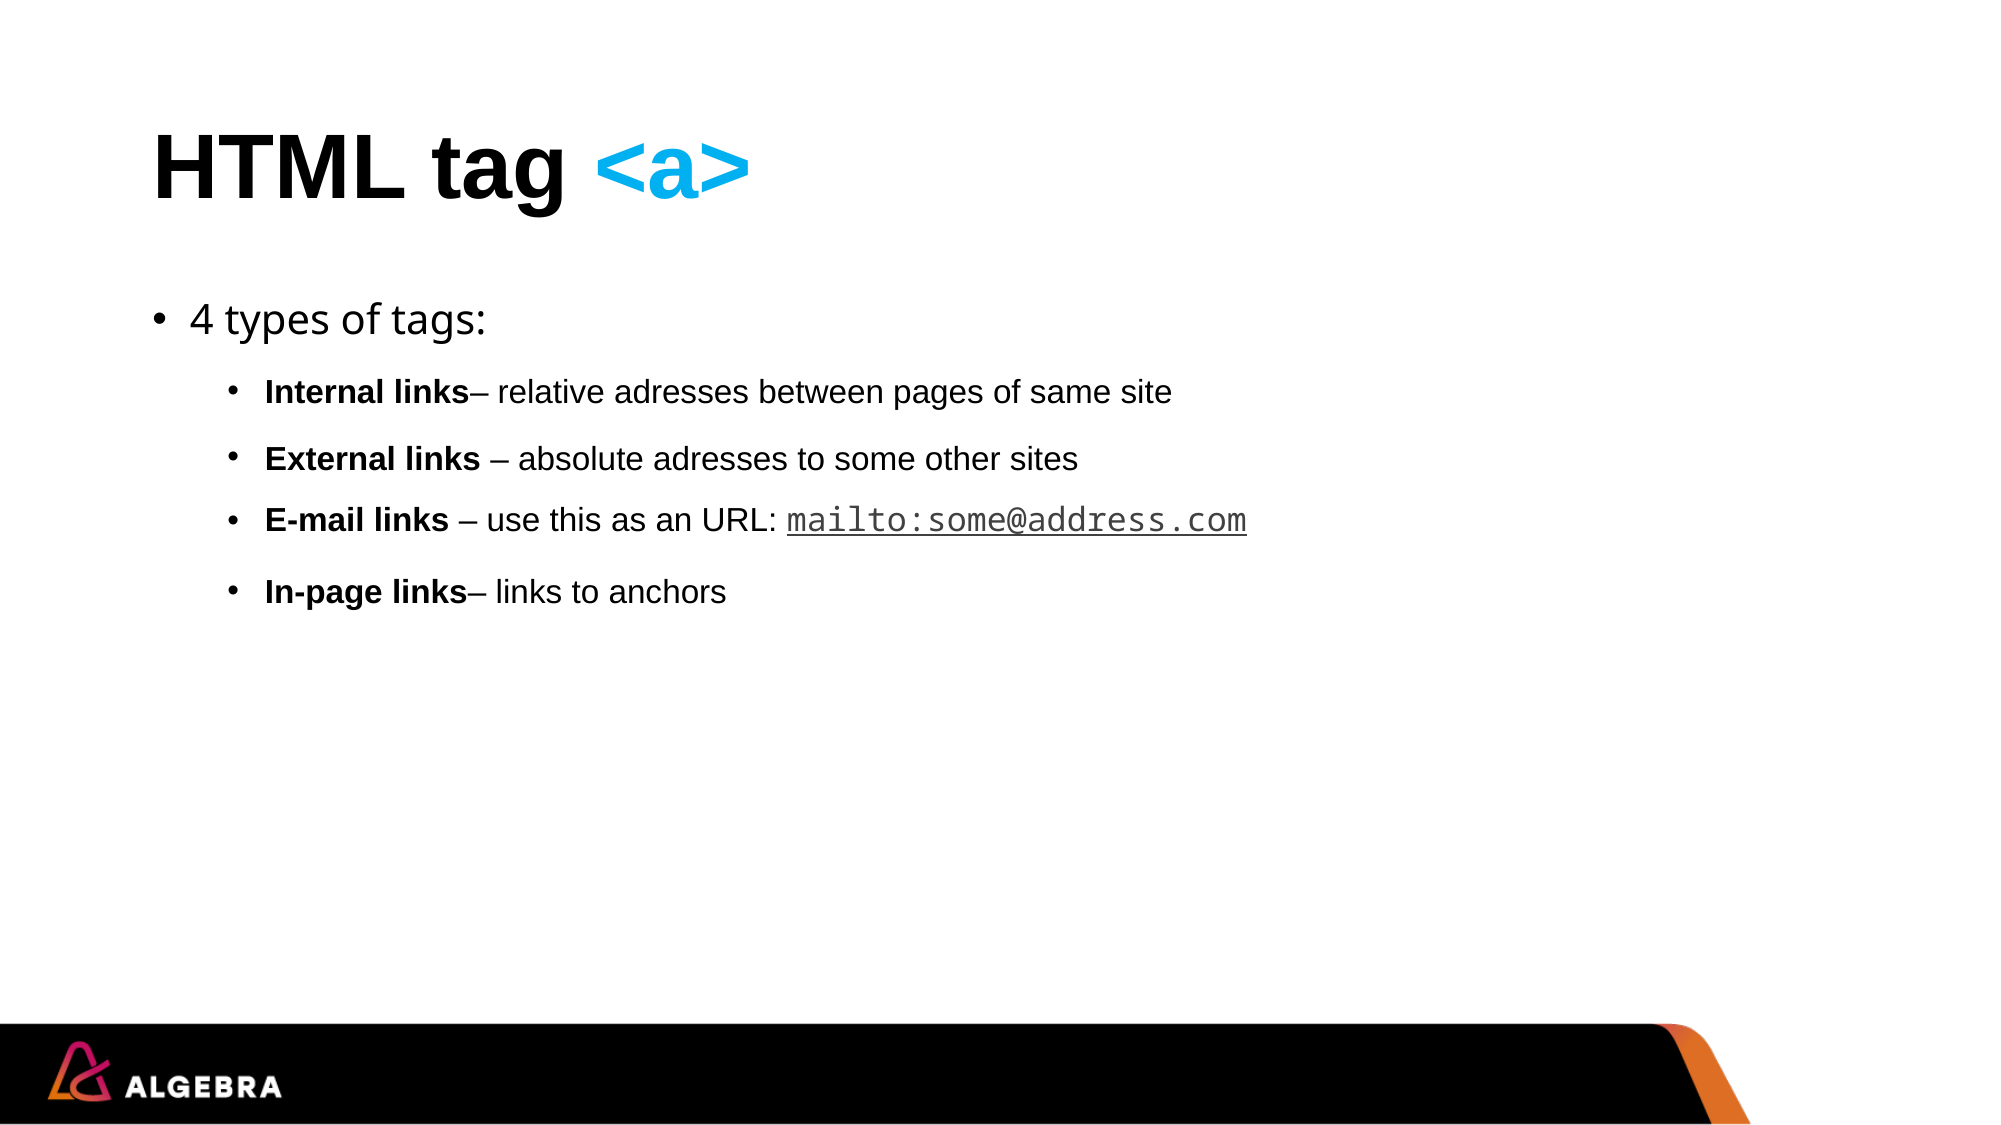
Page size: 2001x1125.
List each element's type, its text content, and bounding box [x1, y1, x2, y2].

picture [0, 1023, 1958, 1125]
title HTML tag <a> [137, 59, 1863, 277]
list 4 types of tags: Internal links– relative adresses between pages of same site External links – absolute adresses to some other sites E-mail links – use this as an URL: mailto:some@address.com In-page links– links to anchors [137, 277, 1863, 992]
